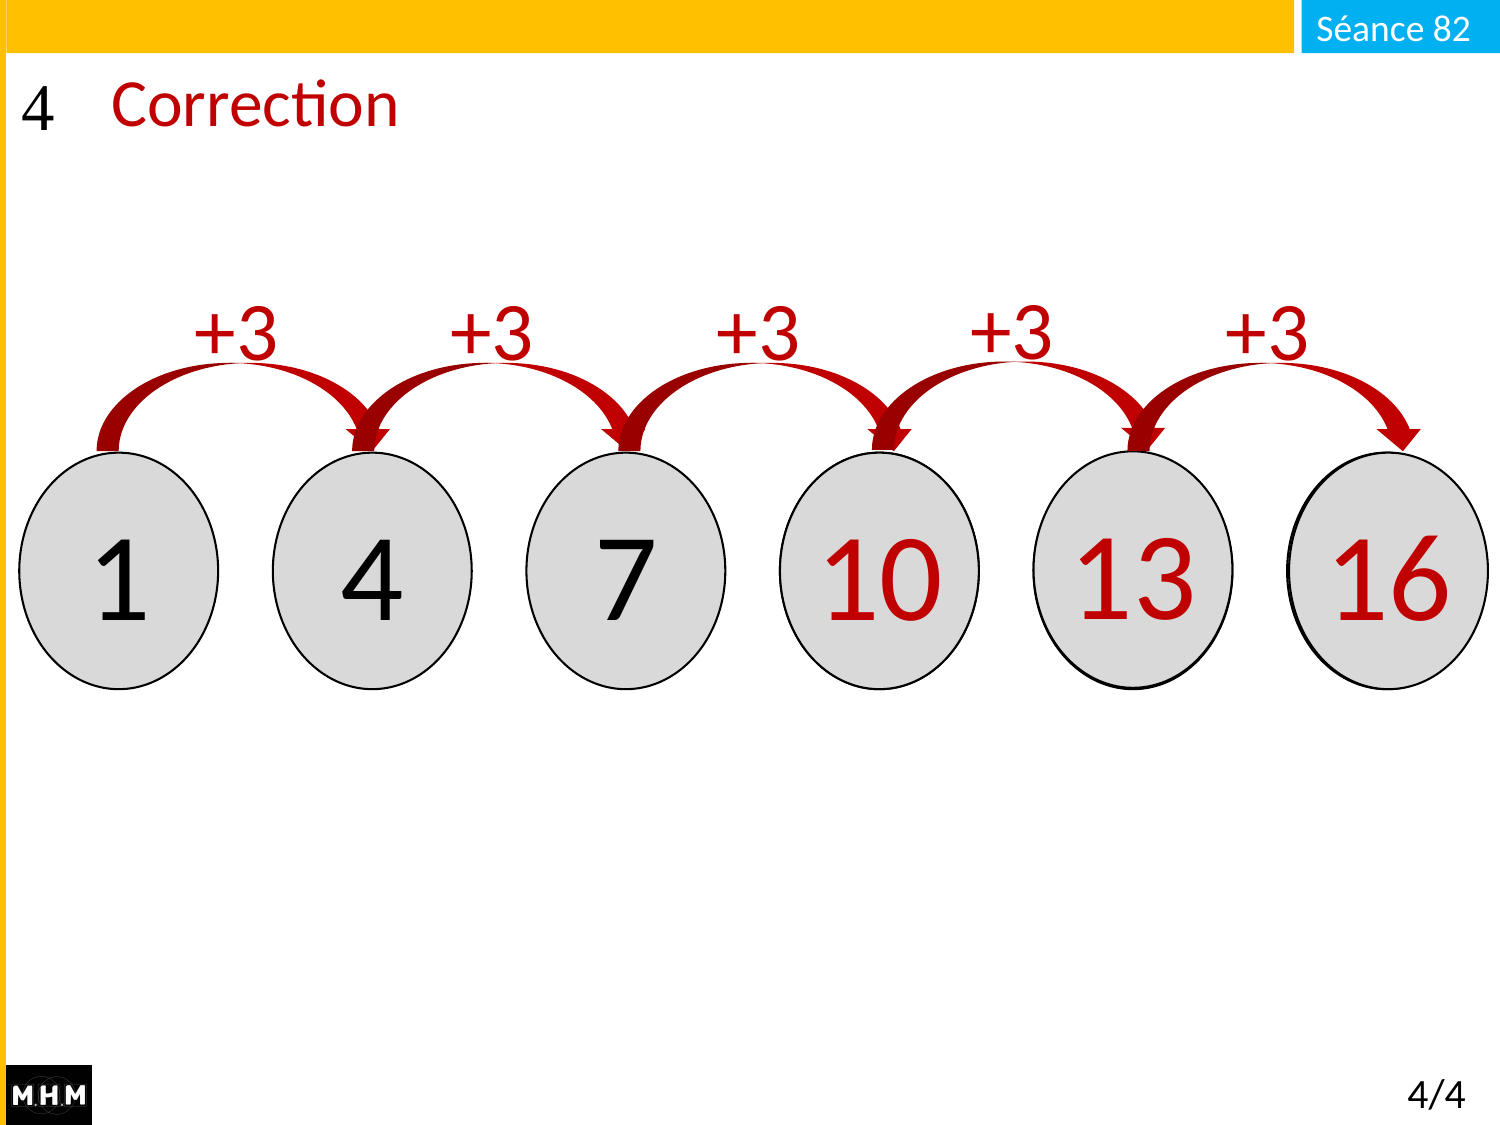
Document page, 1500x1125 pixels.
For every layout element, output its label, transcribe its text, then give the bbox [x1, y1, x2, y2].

title Correction [96, 60, 1391, 149]
text_box 13 [1032, 450, 1234, 689]
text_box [96, 270, 352, 452]
list 4/4 [1373, 1064, 1500, 1125]
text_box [618, 270, 916, 452]
text_box 10 [778, 452, 980, 691]
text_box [1127, 270, 1425, 452]
text_box 4 [271, 452, 473, 691]
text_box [871, 268, 1170, 450]
picture [6, 1065, 92, 1125]
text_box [352, 270, 618, 452]
text_box 7 [525, 452, 727, 691]
text_box 1 [18, 452, 220, 691]
text_box 16 [1288, 452, 1489, 691]
